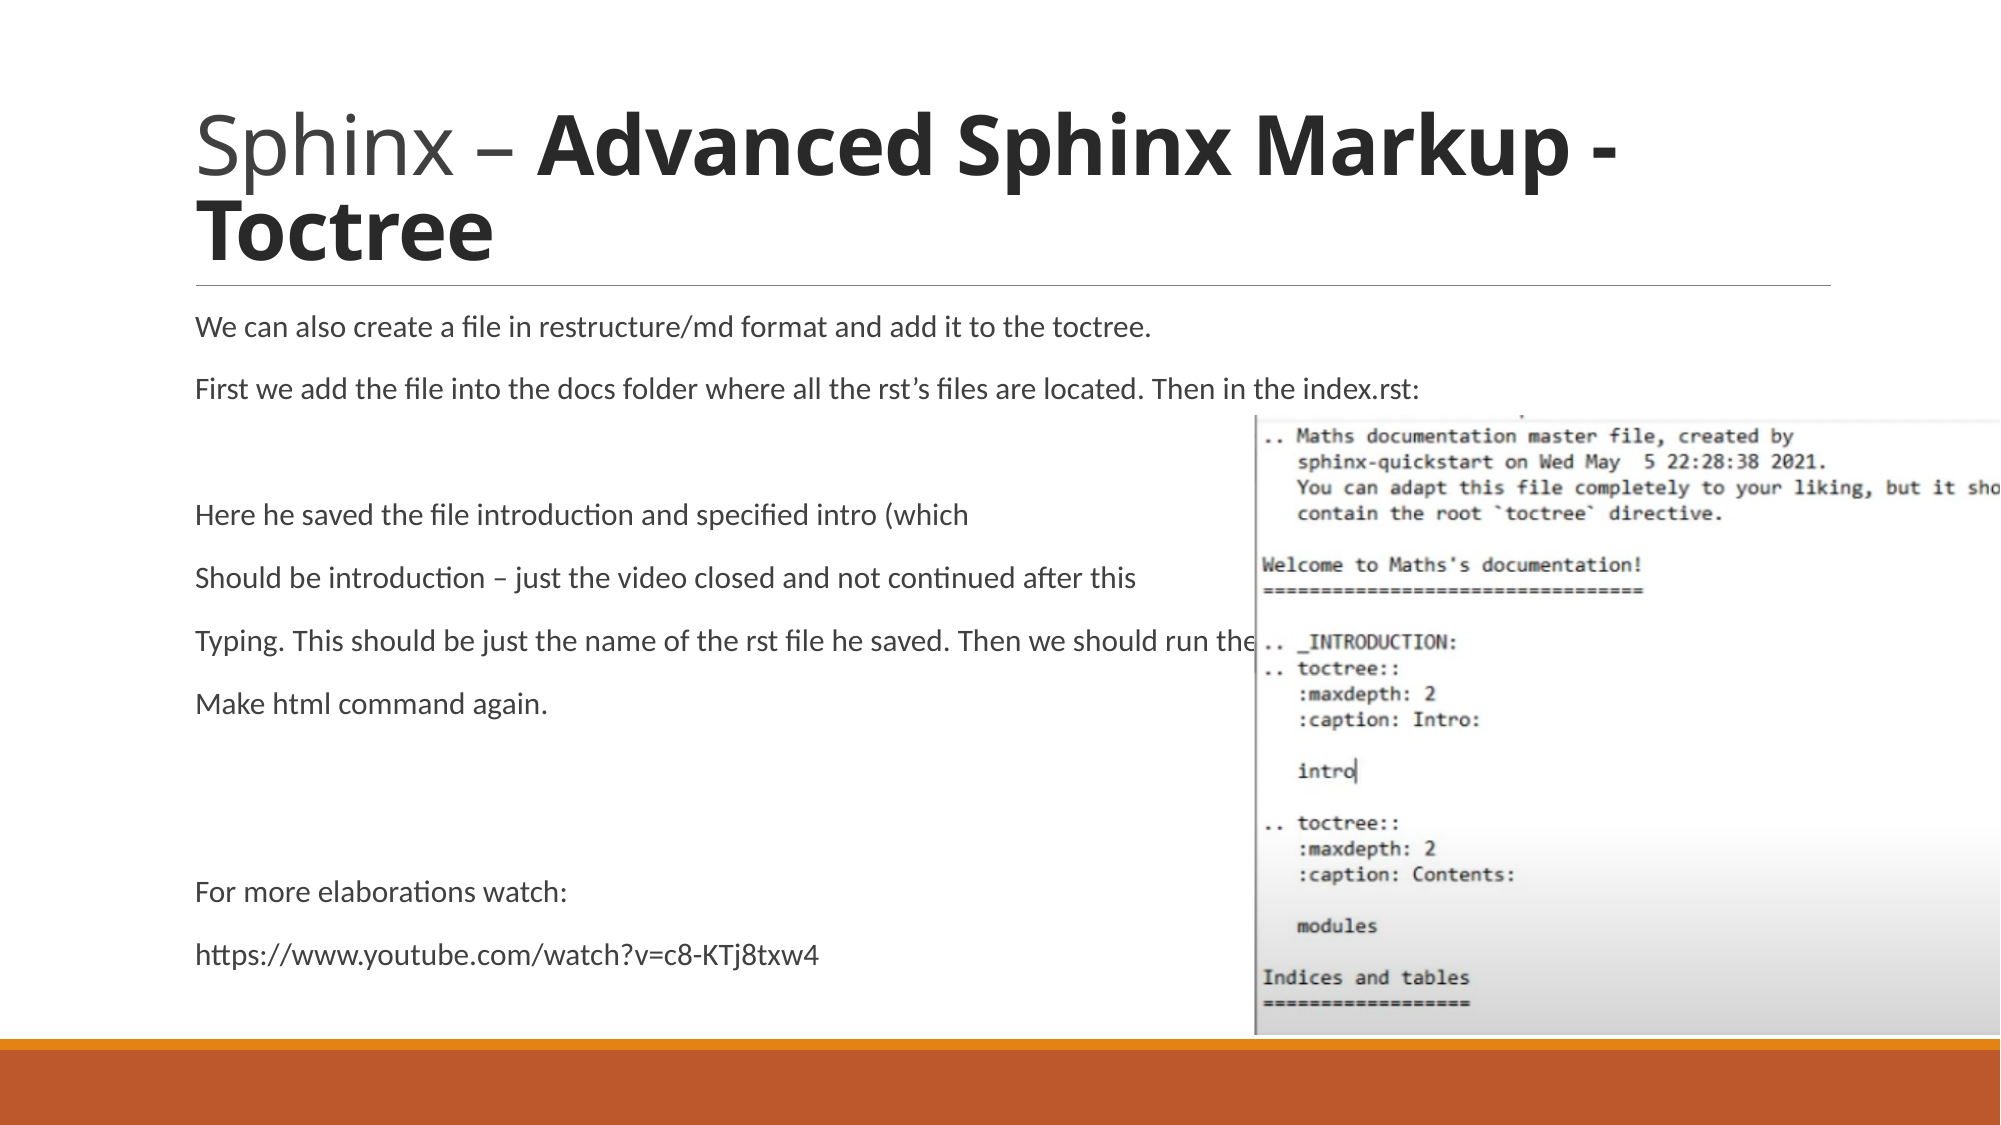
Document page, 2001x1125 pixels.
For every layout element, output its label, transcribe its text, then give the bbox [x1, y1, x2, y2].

picture [1253, 415, 2000, 1036]
title Sphinx – Advanced Sphinx Markup - Toctree [180, 47, 1830, 285]
list We can also create a file in restructure/md format and add it to the toctree. First we add the file into the docs folder where all the rst’s files are located. Then in the index.rst: Here he saved the file introduction and specified intro (which Should be introduction – just the video closed and not continued after this Typing. This should be just the name of the rst file he saved. Then we should run the Make html command again. For more elaborations watch: https://www.youtube.com/watch?v=c8-KTj8txw4 [180, 302, 1830, 1035]
